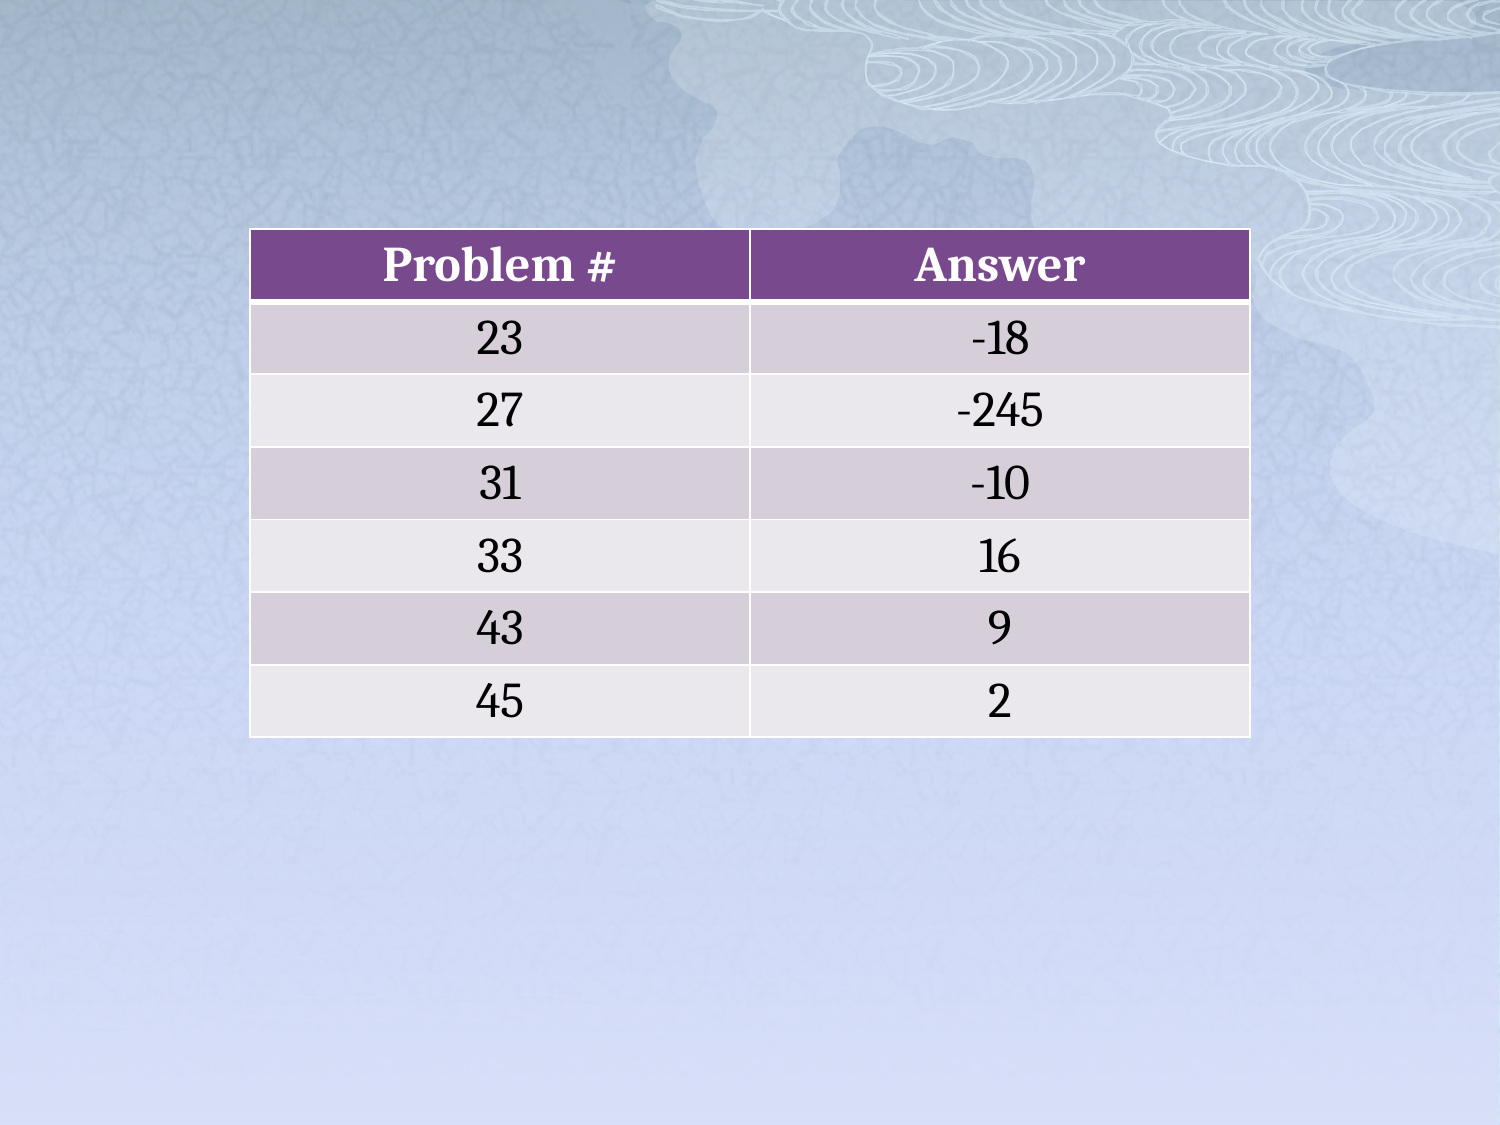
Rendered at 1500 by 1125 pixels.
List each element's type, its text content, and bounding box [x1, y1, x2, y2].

table_cell 9 [751, 593, 1249, 664]
table_cell -18 [751, 305, 1249, 373]
table_cell 31 [251, 448, 749, 519]
table_cell 2 [751, 666, 1249, 736]
table_cell 33 [251, 520, 749, 591]
table_cell 43 [251, 593, 749, 664]
table_header Problem # [251, 230, 749, 299]
table_header Answer [751, 230, 1249, 299]
table_cell -245 [751, 375, 1249, 446]
table_cell 27 [251, 375, 749, 446]
table_cell -10 [751, 448, 1249, 519]
table_cell 16 [751, 520, 1249, 591]
table_cell 45 [251, 666, 749, 736]
table_cell 23 [251, 305, 749, 373]
